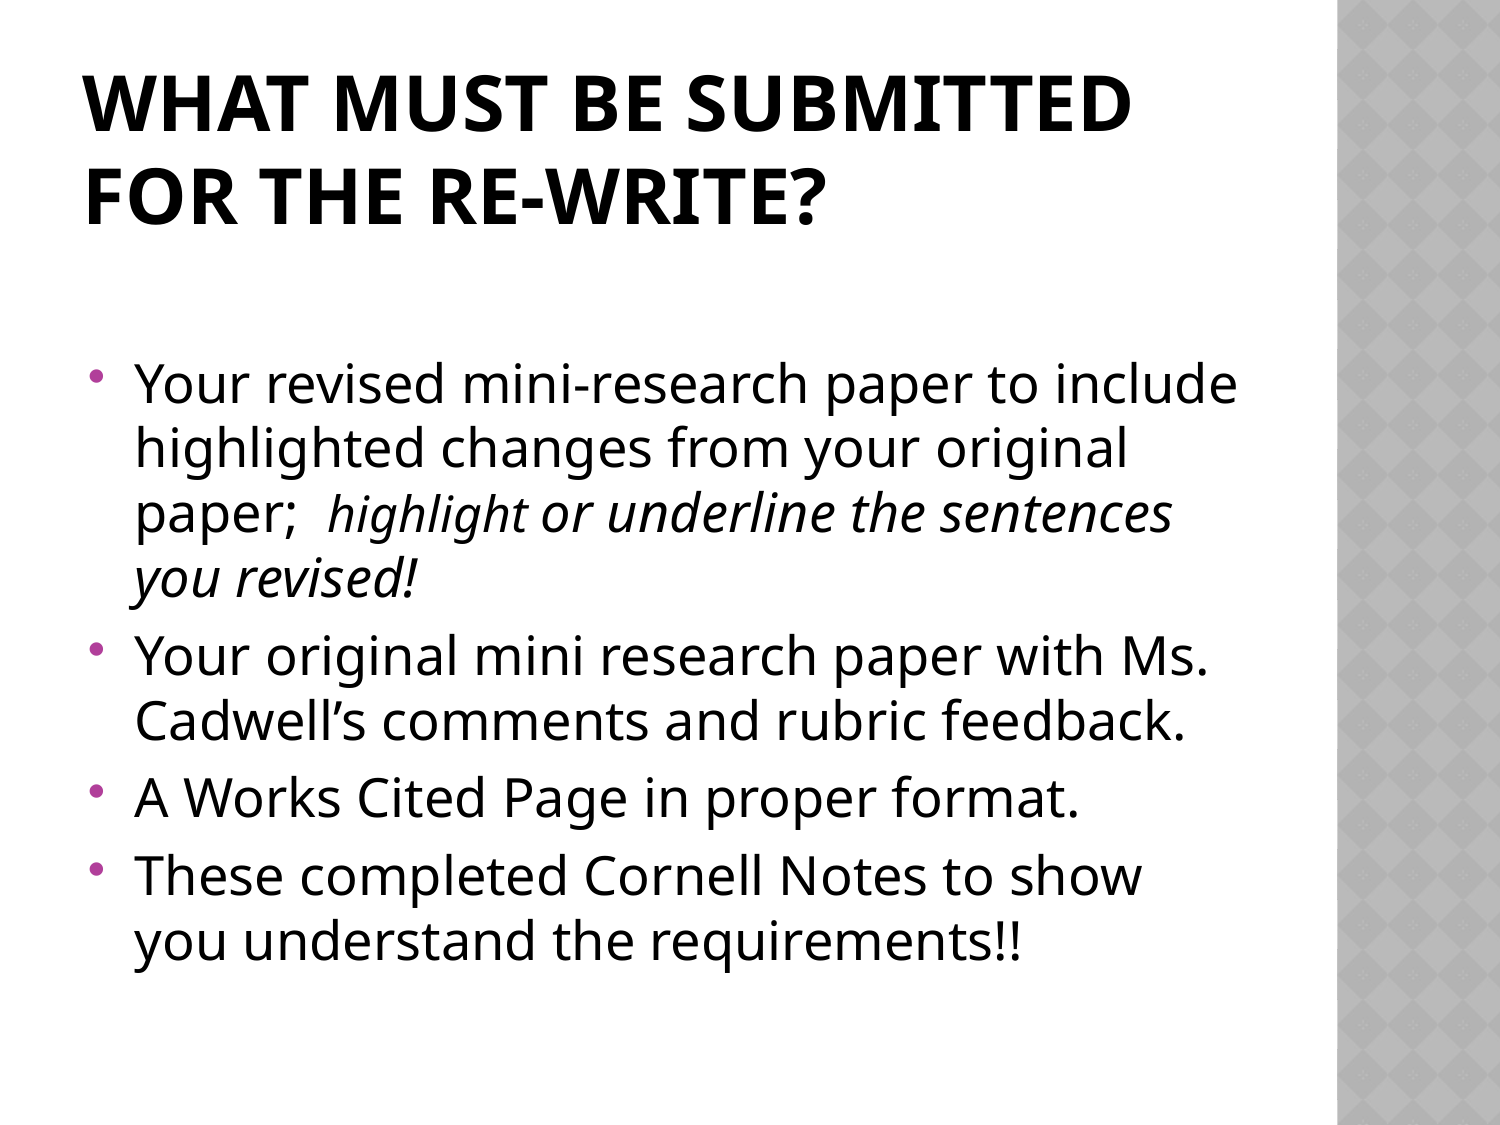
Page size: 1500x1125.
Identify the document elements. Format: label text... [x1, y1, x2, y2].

title What must be submitted for the re-write? [75, 52, 1263, 240]
list Your revised mini-research paper to include highlighted changes from your original paper; highlight or underline the sentences you revised! Your original mini research paper with Ms. Cadwell’s comments and rubric feedback. A Works Cited Page in proper format. These completed Cornell Notes to show you understand the requirements!! [75, 264, 1263, 1059]
